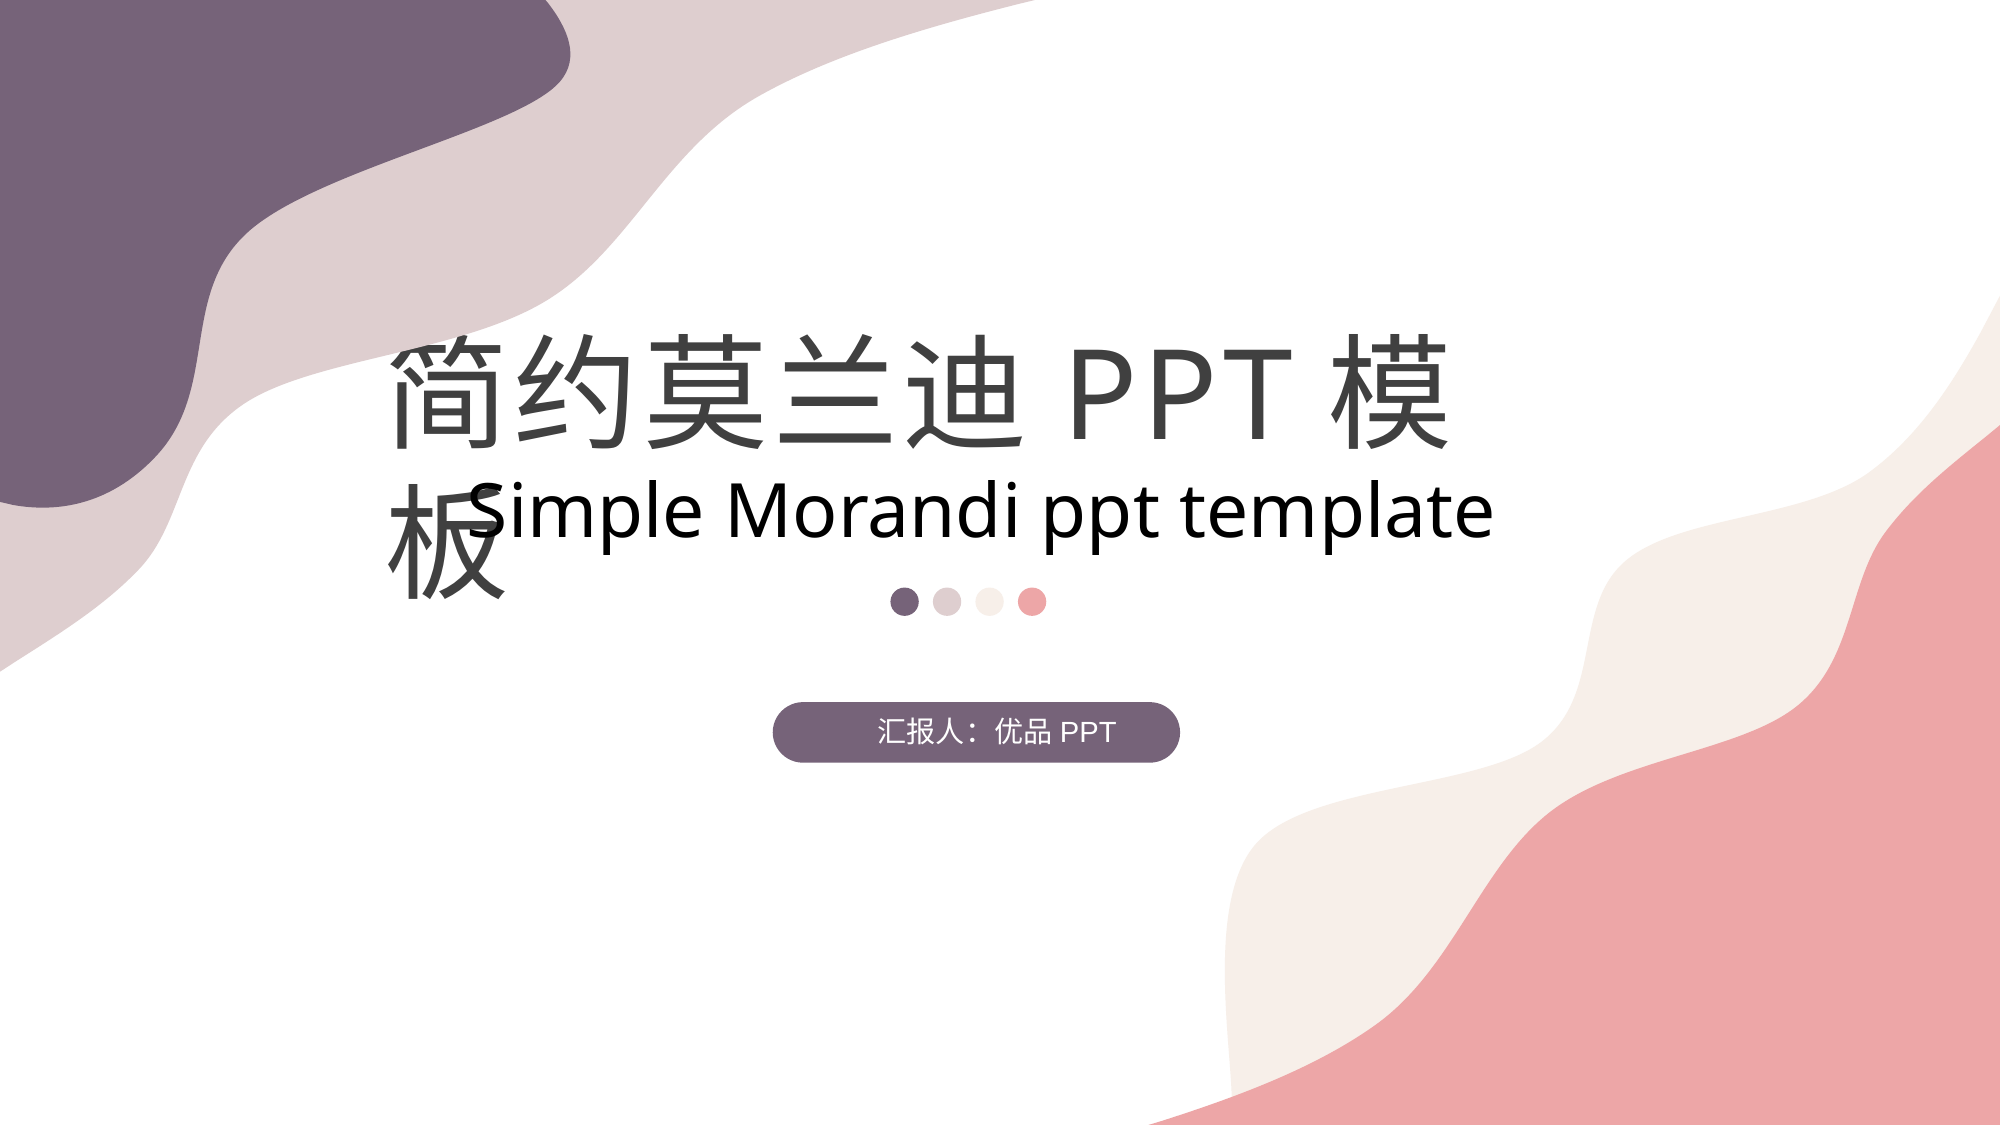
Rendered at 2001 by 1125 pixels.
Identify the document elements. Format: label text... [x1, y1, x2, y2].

text_box [1223, 295, 2000, 1096]
text_box 汇报人：优品PPT [862, 706, 1132, 756]
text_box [0, 0, 1035, 672]
text_box [1035, 586, 1048, 617]
text_box 简约莫兰迪PPT模板 [1035, 308, 1590, 620]
text_box Simple Morandi ppt template [1035, 454, 1511, 560]
text_box [771, 701, 1182, 764]
text_box [1148, 423, 2000, 1125]
